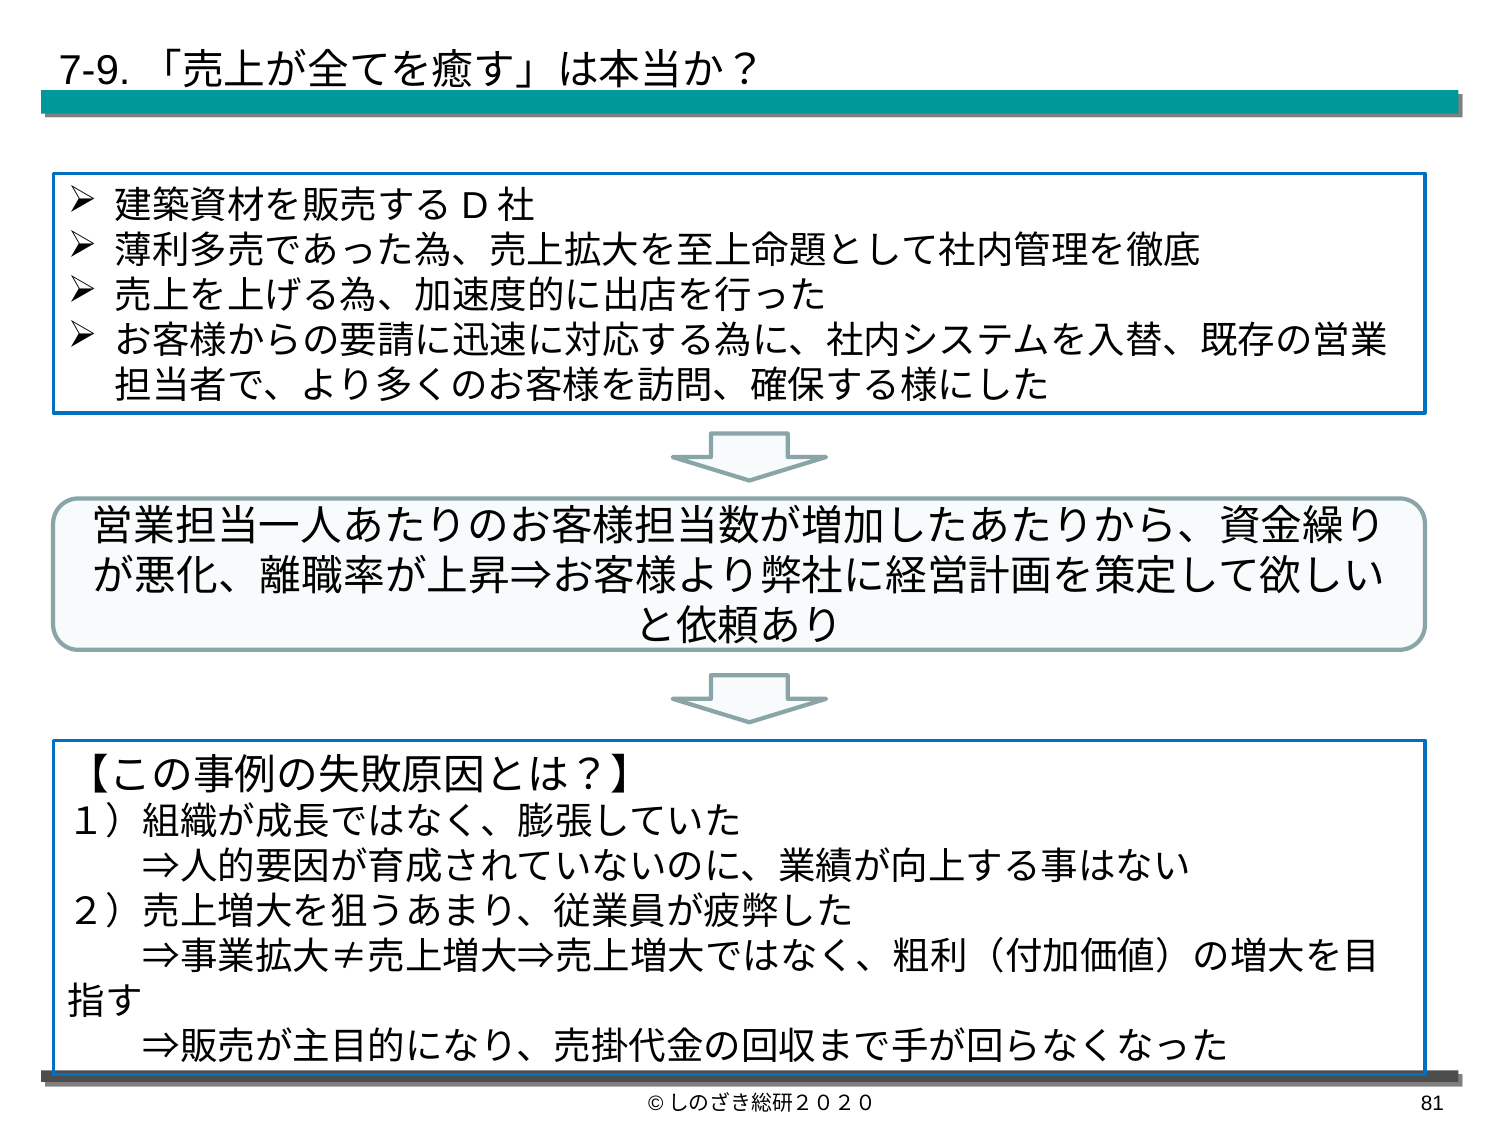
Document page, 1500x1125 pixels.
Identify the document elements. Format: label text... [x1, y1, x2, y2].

text_box 【この事例の失敗原因とは？】 １）組織が成長ではなく、膨張していた ⇒人的要因が育成されていないのに、業績が向上する事はない ２）売上増大を狙うあまり、従業員が疲弊した ⇒事業拡大≠売上増大⇒売上増大ではなく、粗利（付加価値）の増大を目指す ⇒販売が主目的になり、売掛代金の回収まで手が回らなくなった [53, 740, 1425, 1075]
text_box [670, 673, 829, 725]
slide_number 80 [1108, 1082, 1459, 1125]
text_box [670, 431, 829, 483]
text_box 7-9.「売上が全てを癒す」は本当か？ [43, 35, 1076, 100]
text_box 建築資材を販売するD社 薄利多売であった為、売上拡大を至上命題として社内管理を徹底 売上を上げる為、加速度的に出店を行った お客様からの要請に迅速に対応する為に、社内システムを入替、既存の営業担当者で、より多くのお客様を訪問、確保する様にした [53, 173, 1425, 414]
footer ©しのざき総研２０２０ [524, 1082, 1000, 1125]
text_box 営業担当一人あたりのお客様担当数が増加したあたりから、資金繰りが悪化、離職率が上昇⇒お客様より弊社に経営計画を策定して欲しいと依頼あり [50, 496, 1428, 652]
